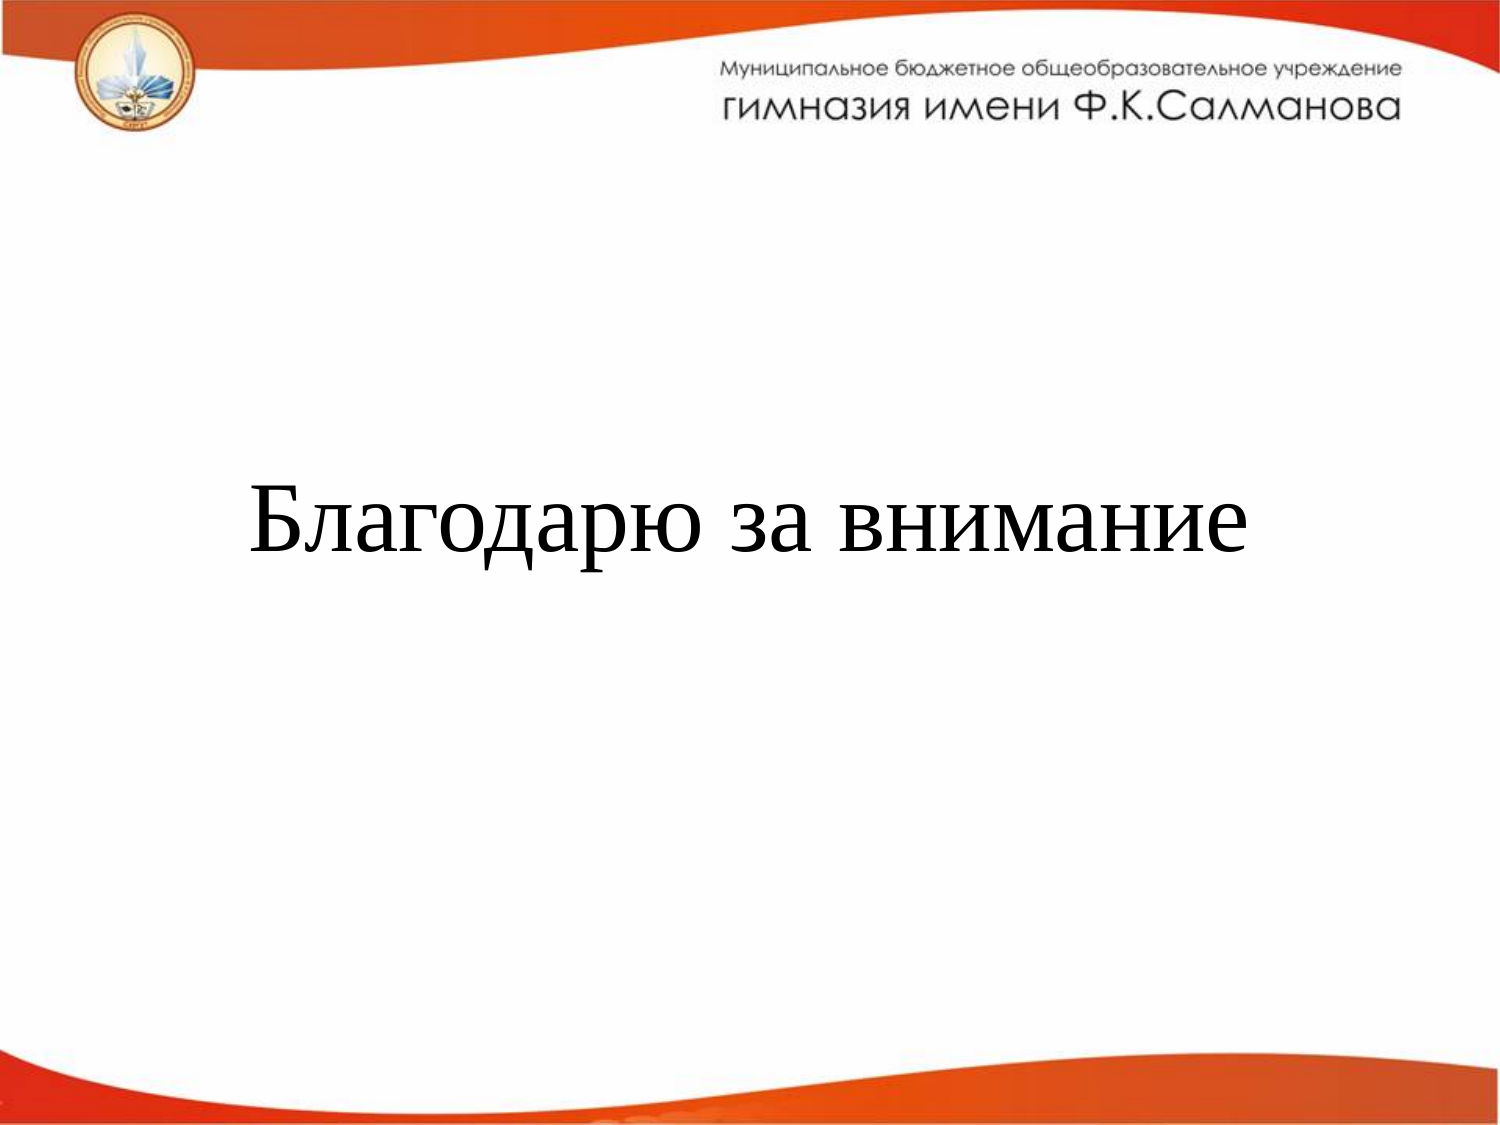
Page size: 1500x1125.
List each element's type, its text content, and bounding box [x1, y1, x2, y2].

picture [0, 0, 1500, 1125]
list Благодарю за внимание [75, 444, 1425, 1005]
